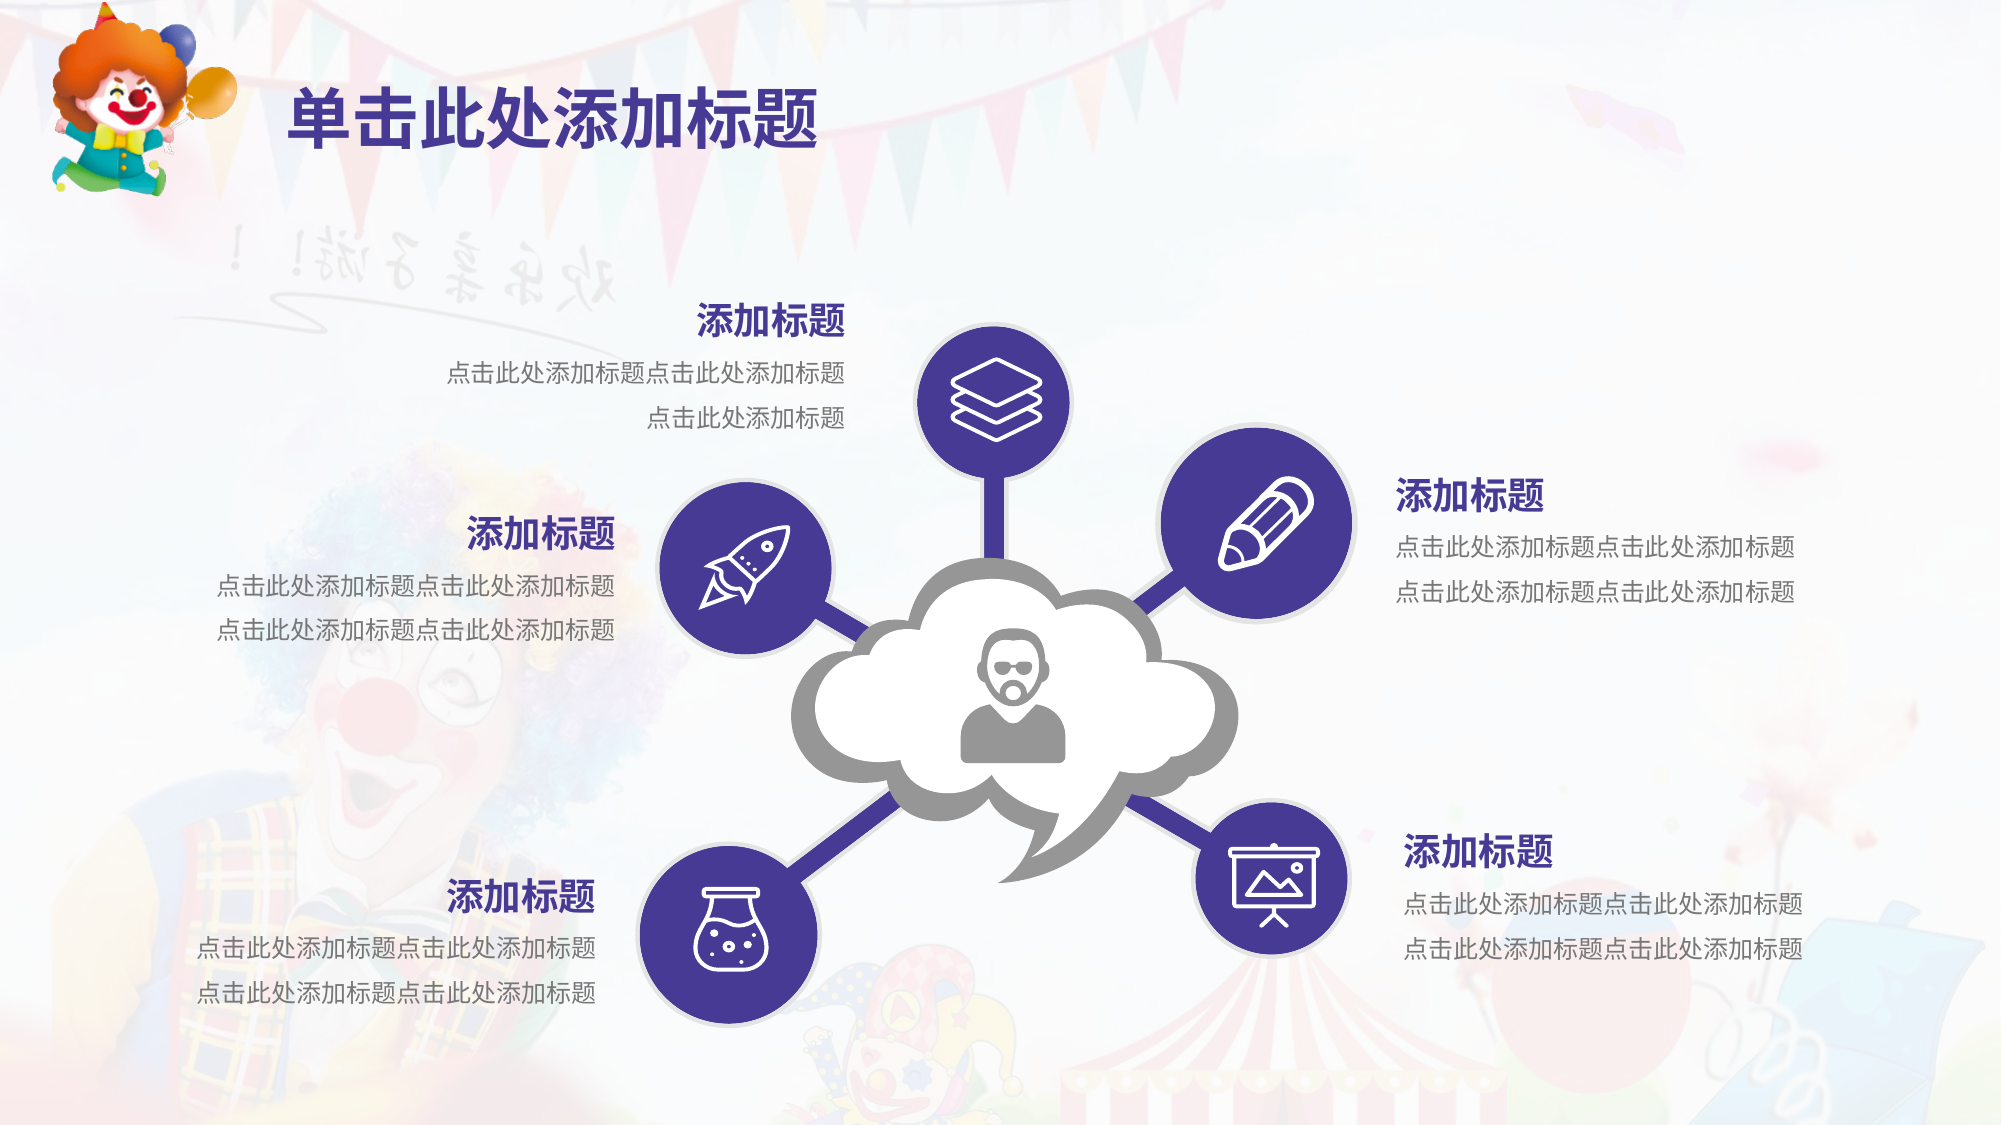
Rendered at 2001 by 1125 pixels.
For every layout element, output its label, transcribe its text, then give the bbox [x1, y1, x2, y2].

text_box 添加标题 点击此处添加标题点击此处添加标题点击此处添加标题点击此处添加标题 [176, 480, 623, 653]
text_box 添加标题 点击此处添加标题点击此处添加标题点击此处添加标题点击此处添加标题 [157, 843, 611, 1015]
text_box 添加标题 点击此处添加标题点击此处添加标题点击此处添加标题 [406, 267, 861, 440]
text_box 添加标题 点击此处添加标题点击此处添加标题点击此处添加标题点击此处添加标题 [1388, 798, 1843, 971]
picture [41, 0, 246, 201]
title 单击此处添加标题 [271, 77, 1196, 166]
text_box 添加标题 点击此处添加标题点击此处添加标题点击此处添加标题点击此处添加标题 [1380, 442, 1835, 615]
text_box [623, 321, 1365, 1036]
